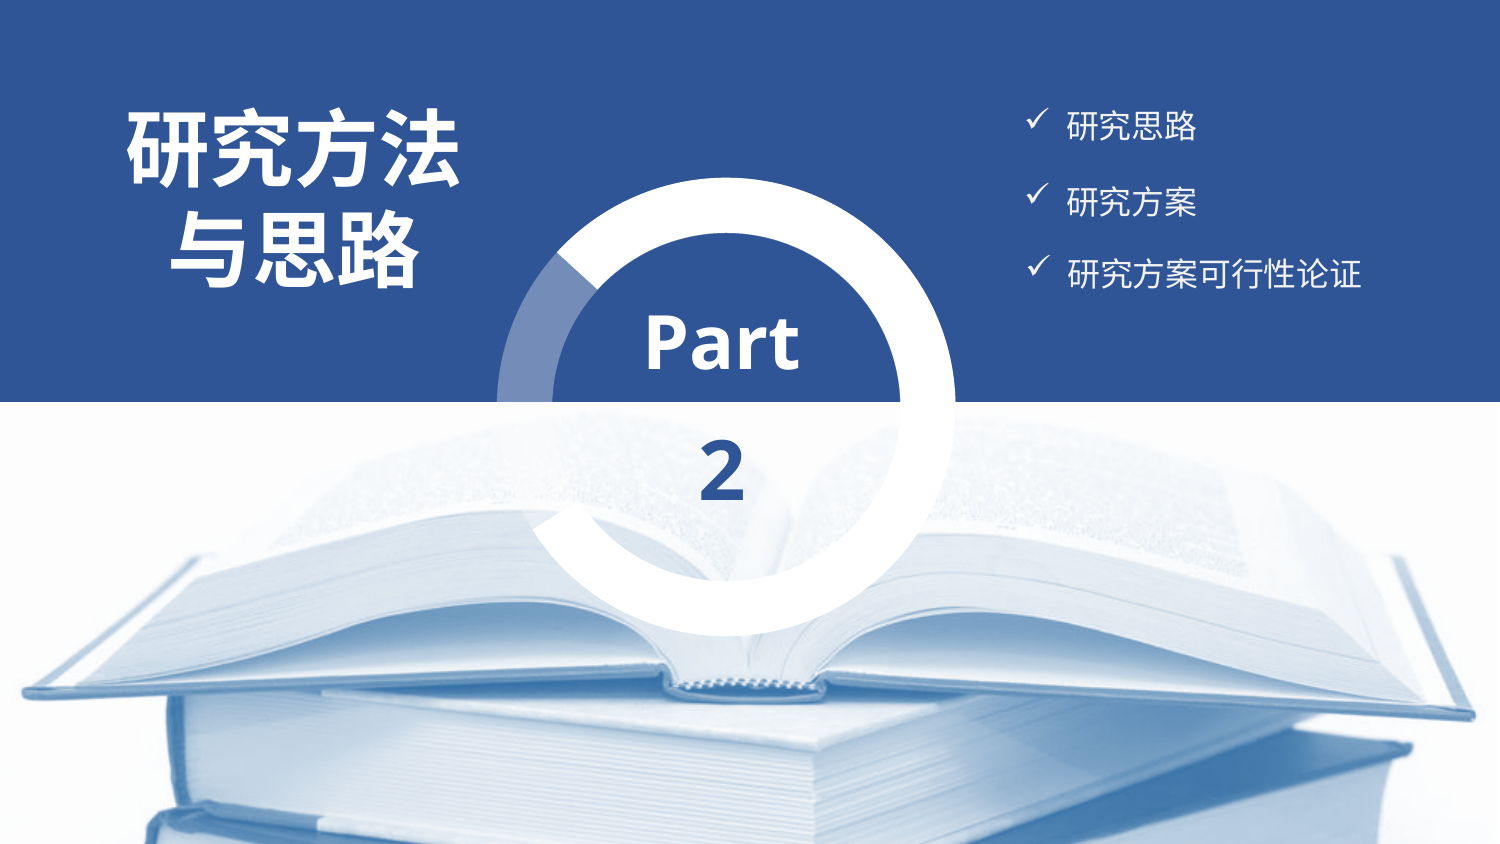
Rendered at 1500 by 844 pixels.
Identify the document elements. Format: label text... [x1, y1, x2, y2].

text_box 研究思路 [972, 89, 1250, 162]
text_box 研究方法 与思路 [114, 89, 475, 304]
text_box 研究方案可行性论证 [936, 237, 1468, 309]
text_box 研究方案 [972, 165, 1250, 237]
